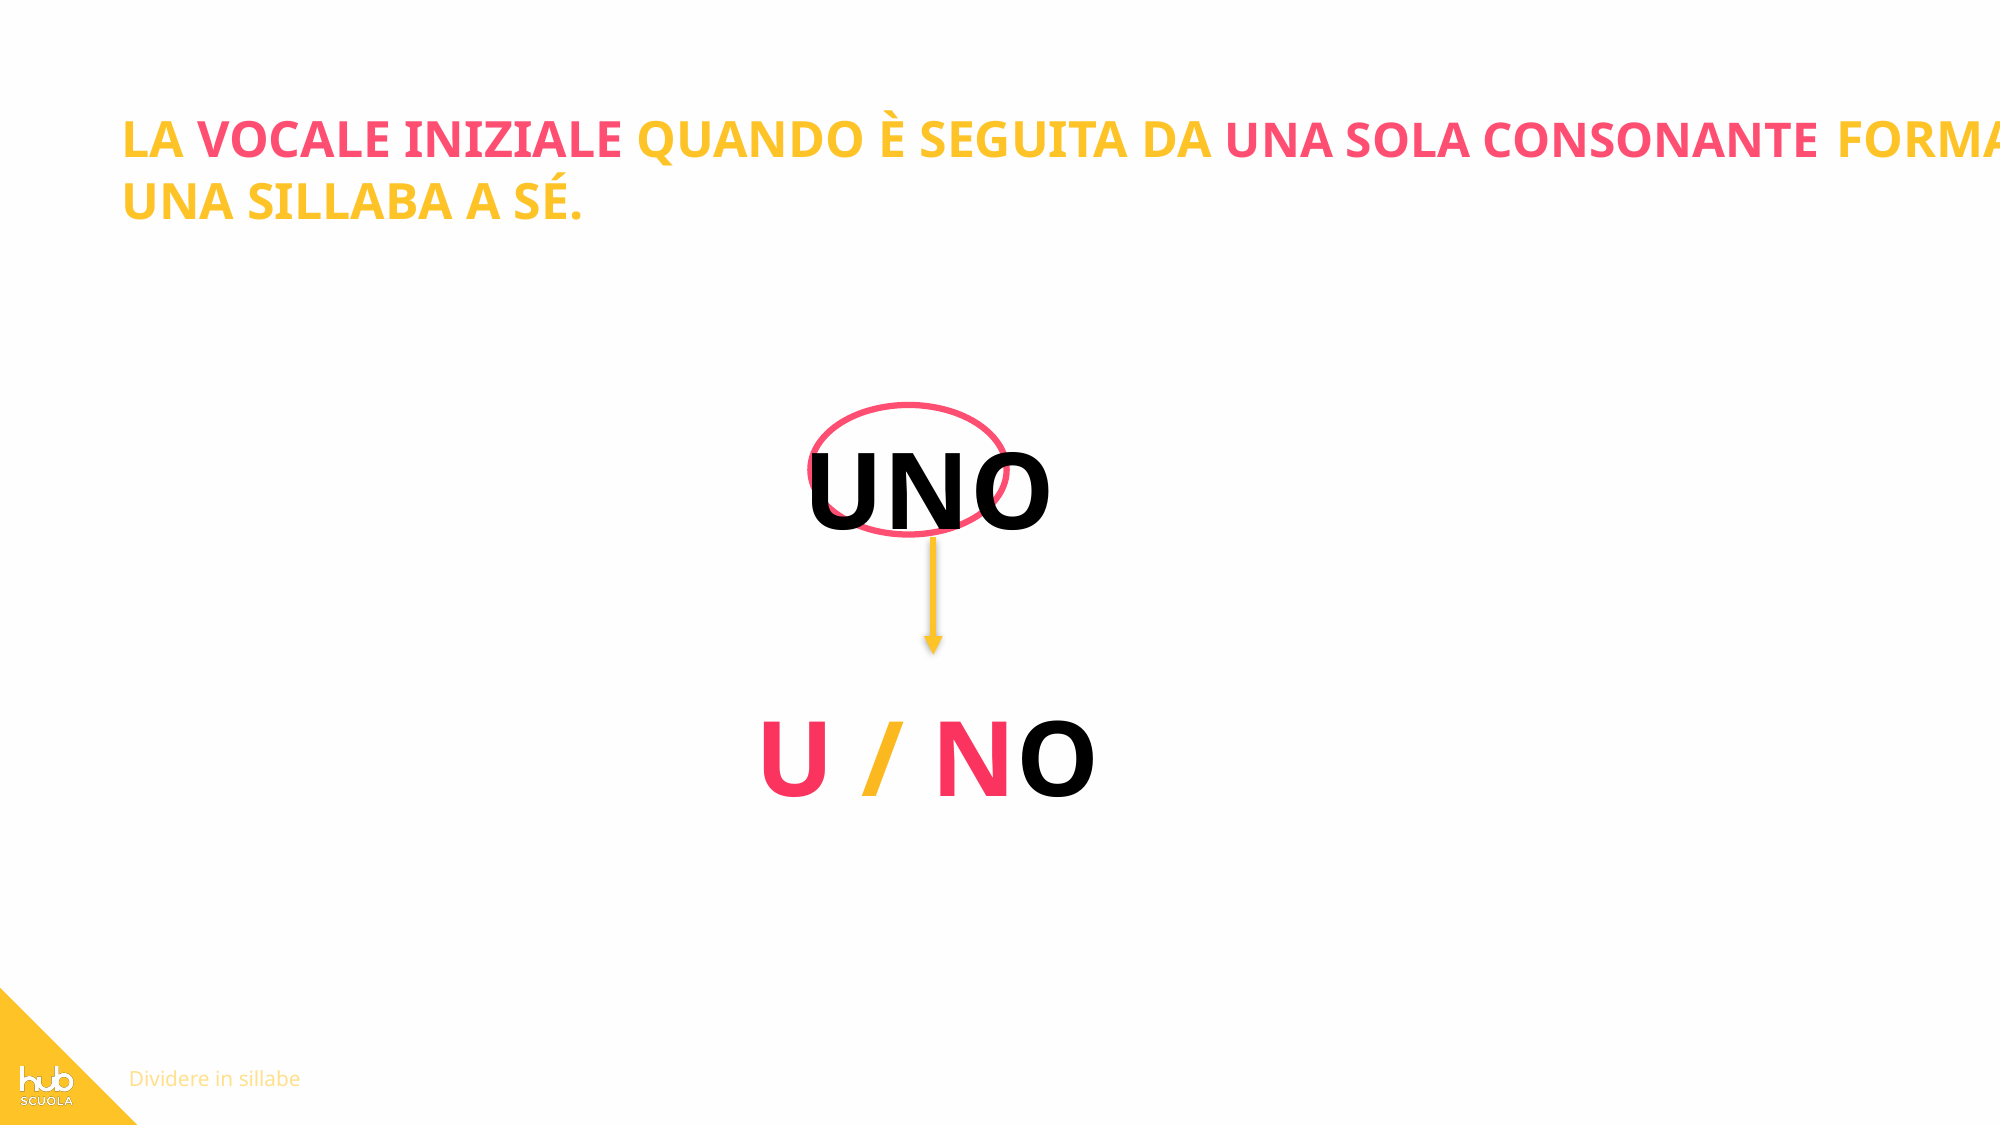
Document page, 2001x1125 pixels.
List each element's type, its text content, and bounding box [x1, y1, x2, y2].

text_box UNO [788, 389, 1281, 566]
list LA VOCALE INIZIALE QUANDO È SEGUITA DA UNA SOLA CONSONANTE FORMA UNA SILLABA A SÉ. [114, 90, 2000, 373]
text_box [730, 658, 940, 868]
text_box U / NO [940, 658, 1233, 833]
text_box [820, 401, 1030, 611]
picture [20, 1066, 74, 1106]
